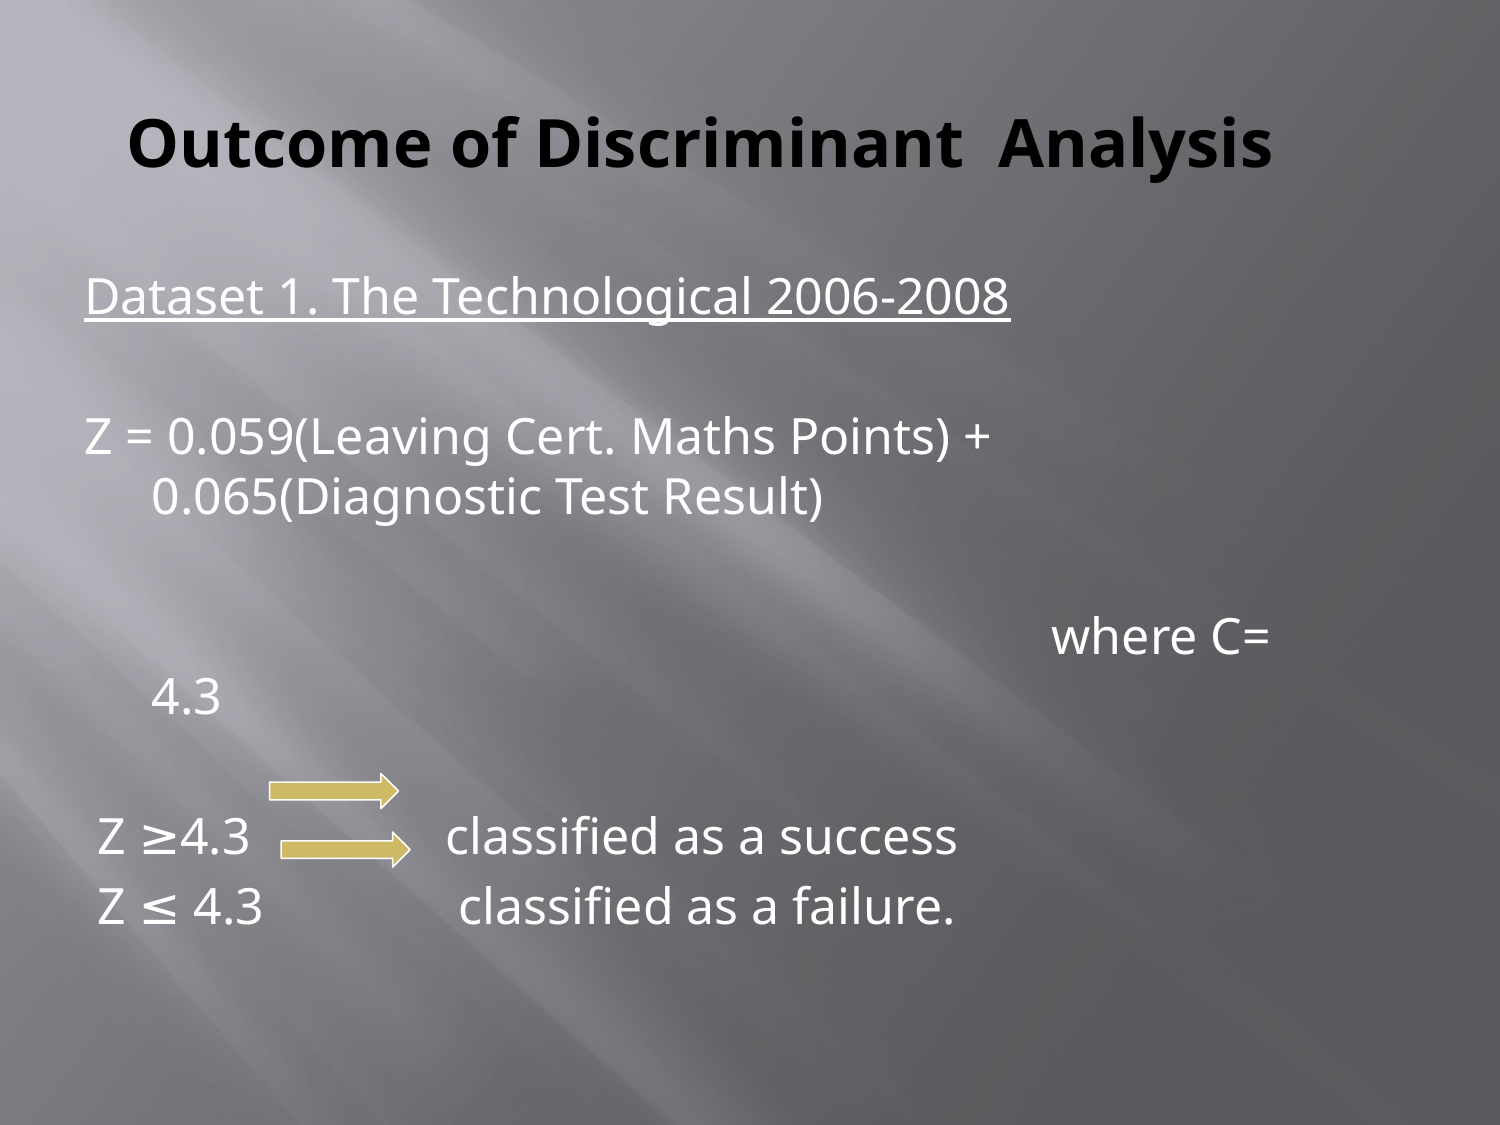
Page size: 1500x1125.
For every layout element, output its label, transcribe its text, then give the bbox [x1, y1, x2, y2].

list Dataset 1. The Technological 2006-2008 Z = 0.059(Leaving Cert. Maths Points) + 0.065(Diagnostic Test Result) where C= 4.3 Z ≥4.3 classified as a success Z ≤ 4.3 classified as a failure. [46, 187, 1336, 965]
text_box [269, 773, 399, 809]
text_box [281, 832, 411, 868]
title Outcome of Discriminant Analysis [41, 46, 1360, 235]
